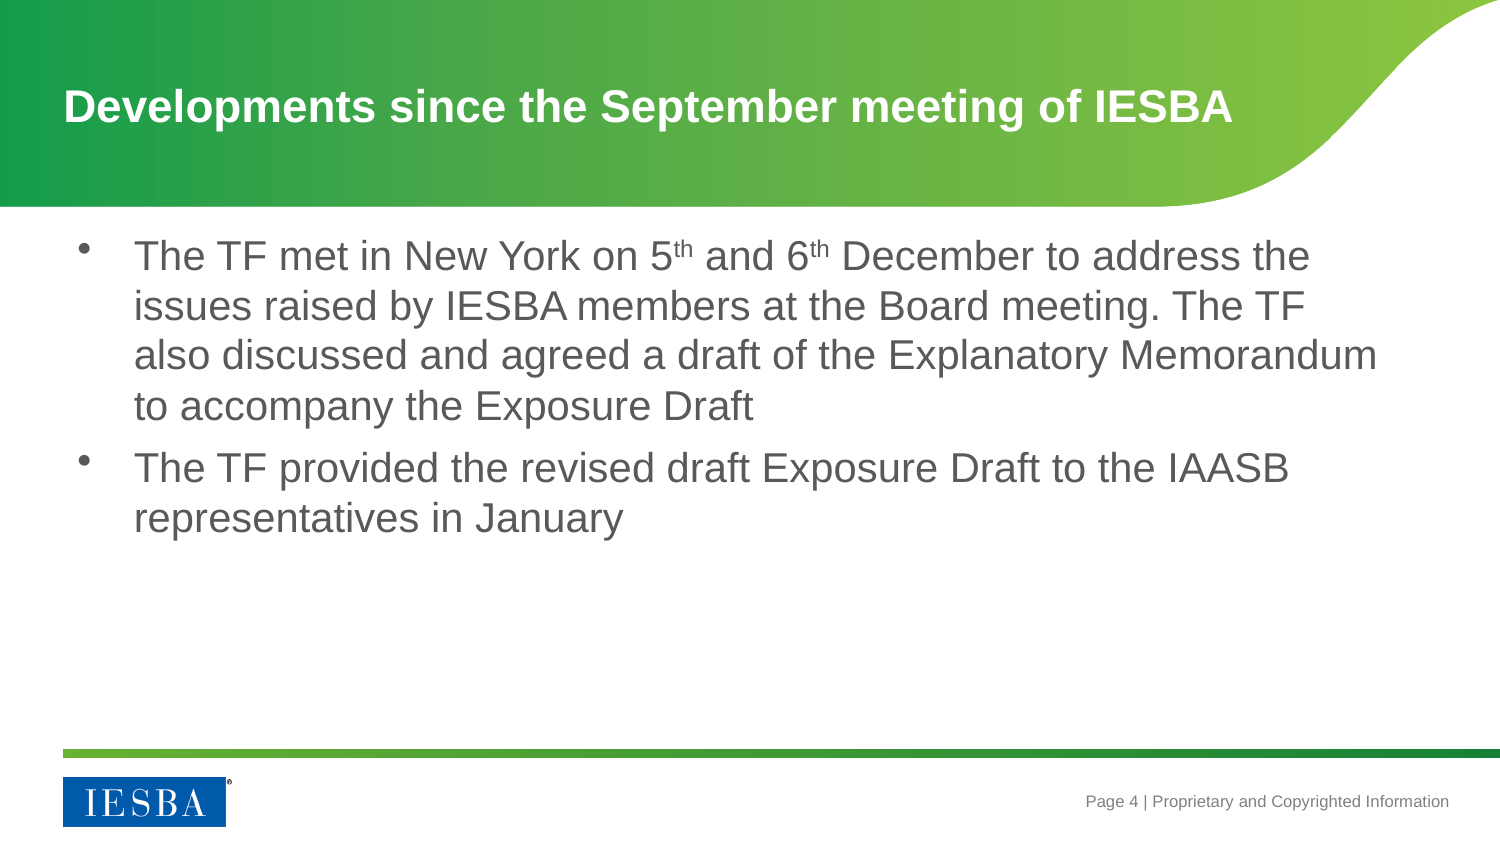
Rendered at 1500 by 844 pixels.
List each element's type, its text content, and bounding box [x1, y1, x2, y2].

picture [63, 777, 232, 827]
picture [0, 0, 1500, 207]
title Developments since the September meeting of IESBA [63, 71, 1301, 138]
list The TF met in New York on 5th and 6th December to address the issues raised by IESBA members at the Board meeting. The TF also discussed and agreed a draft of the Explanatory Memorandum to accompany the Exposure Draft The TF provided the revised draft Exposure Draft to the IAASB representatives in January [62, 220, 1400, 724]
